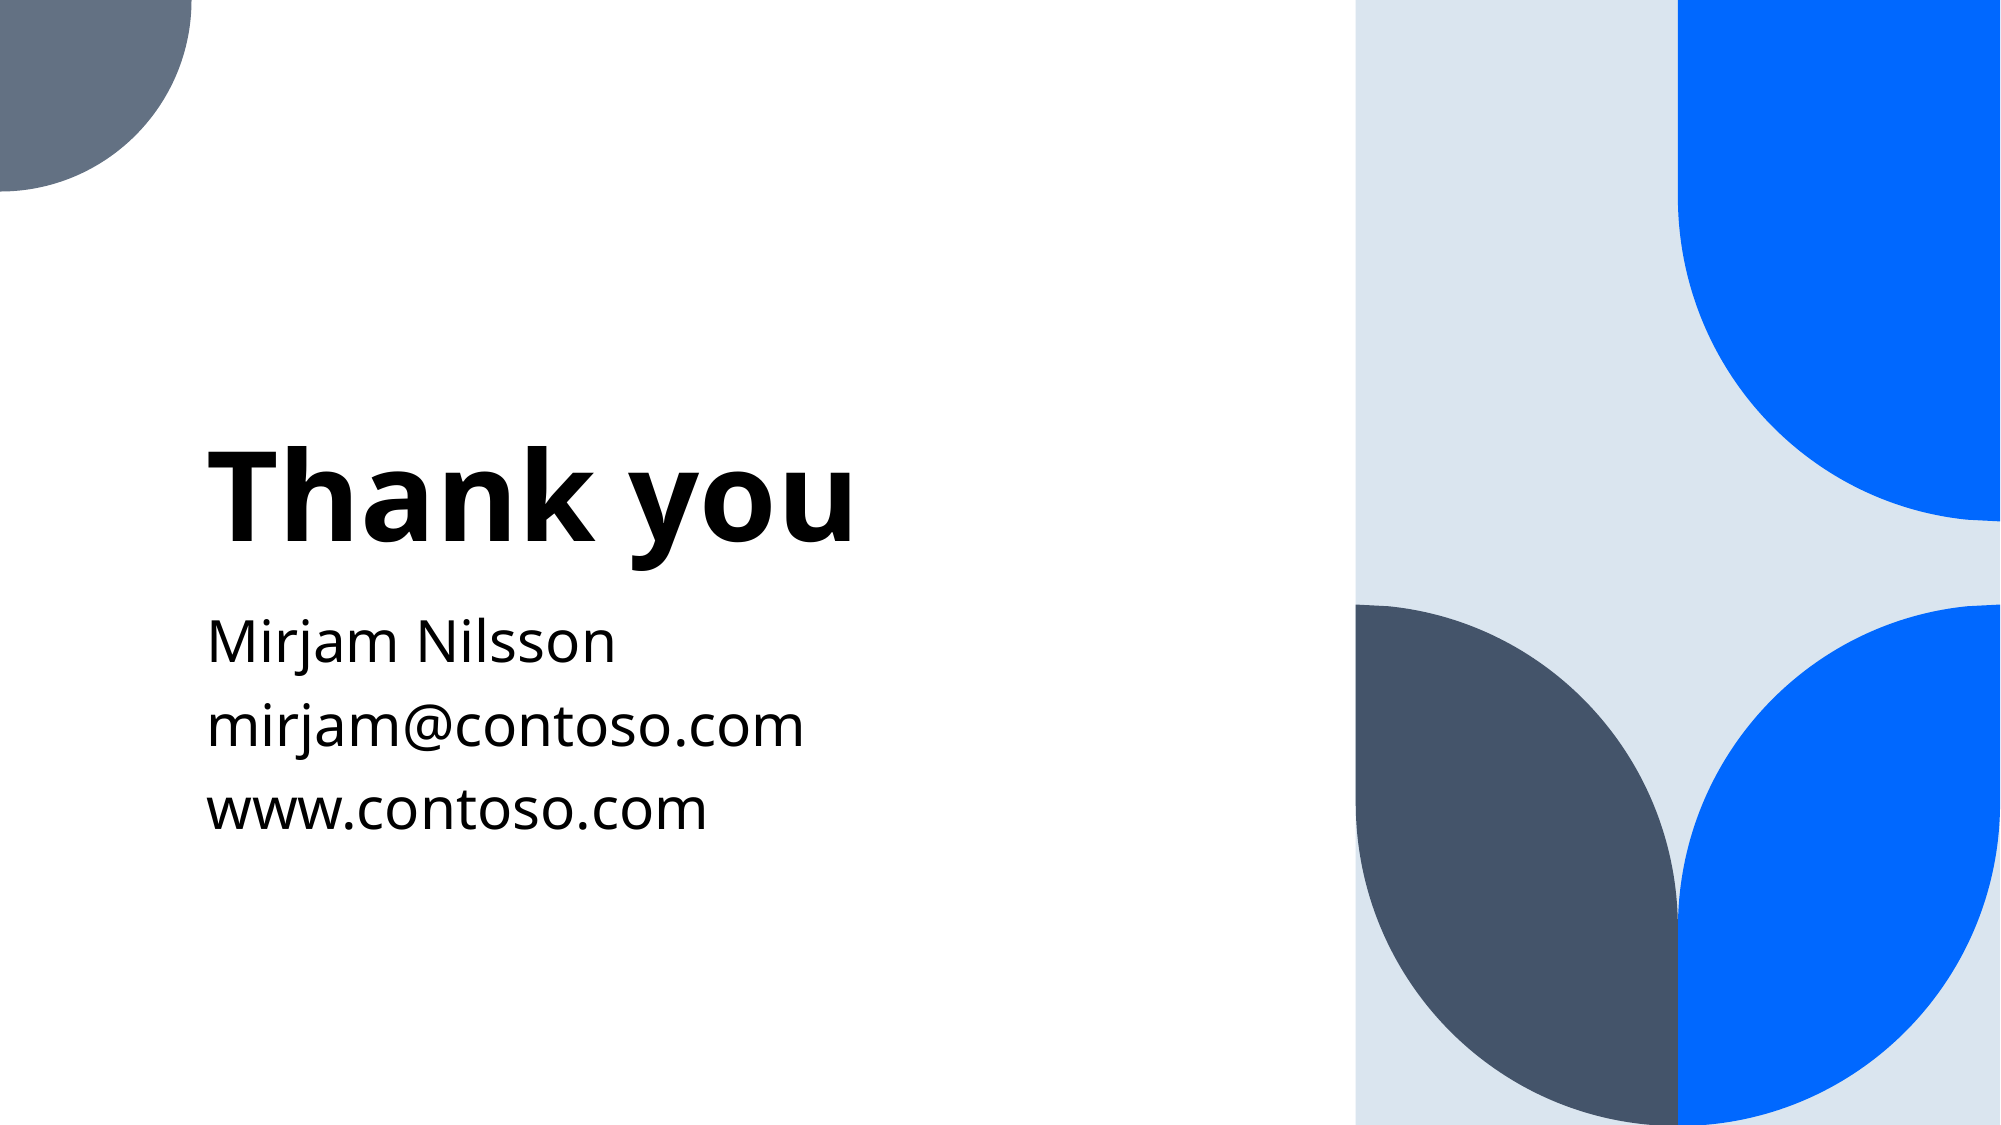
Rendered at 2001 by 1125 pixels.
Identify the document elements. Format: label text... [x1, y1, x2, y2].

title Thank you [191, 41, 1212, 576]
subtitle Mirjam Nilsson​ mirjam@contoso.com www.contoso.com [191, 604, 1212, 1084]
